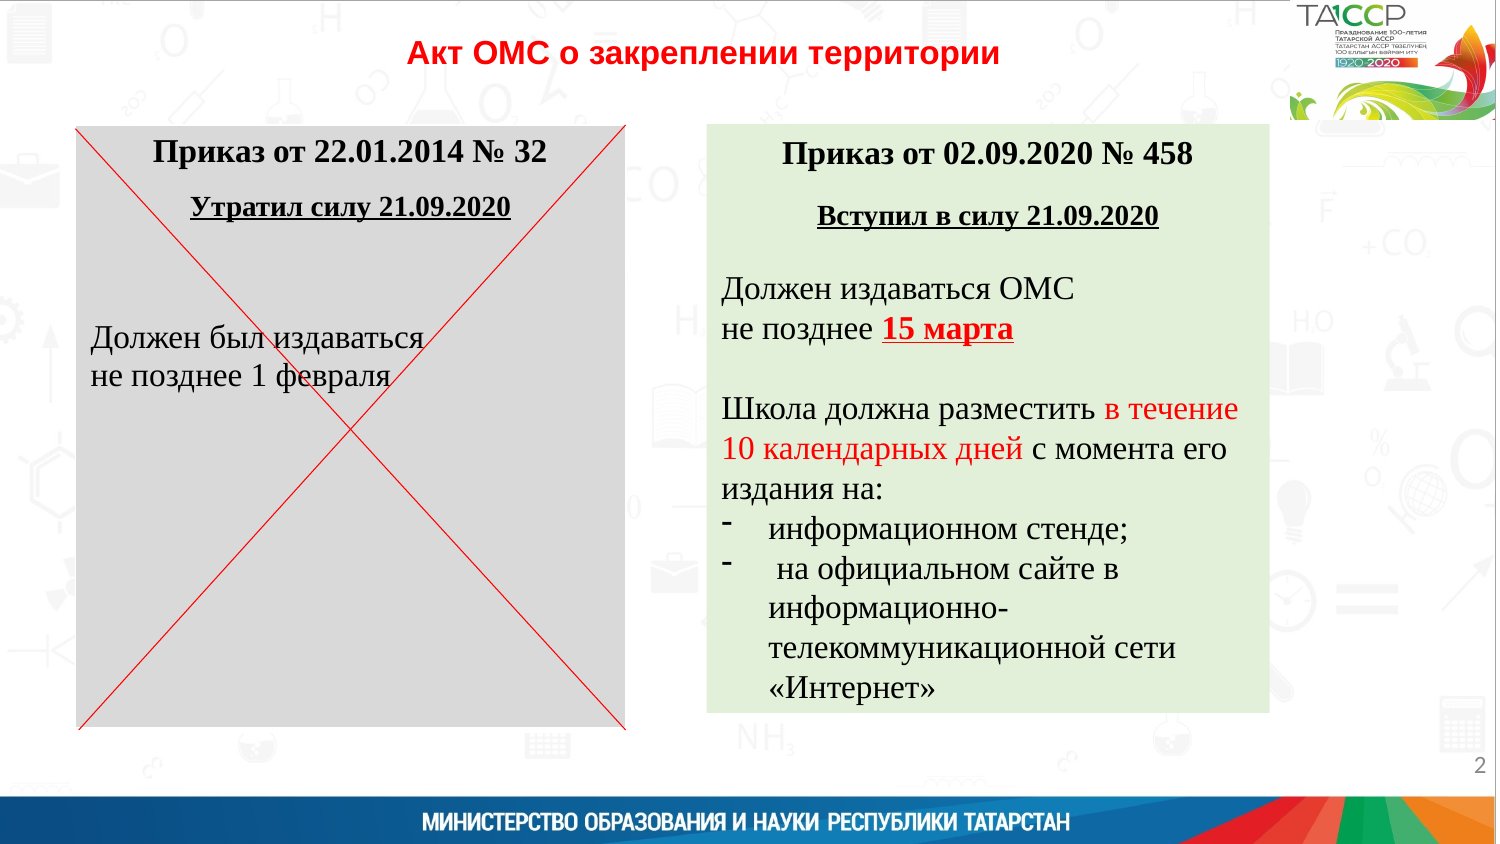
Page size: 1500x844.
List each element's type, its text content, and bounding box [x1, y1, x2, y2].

text_box 2 [1495, 740, 1500, 786]
picture [0, 0, 1495, 844]
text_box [78, 124, 626, 730]
